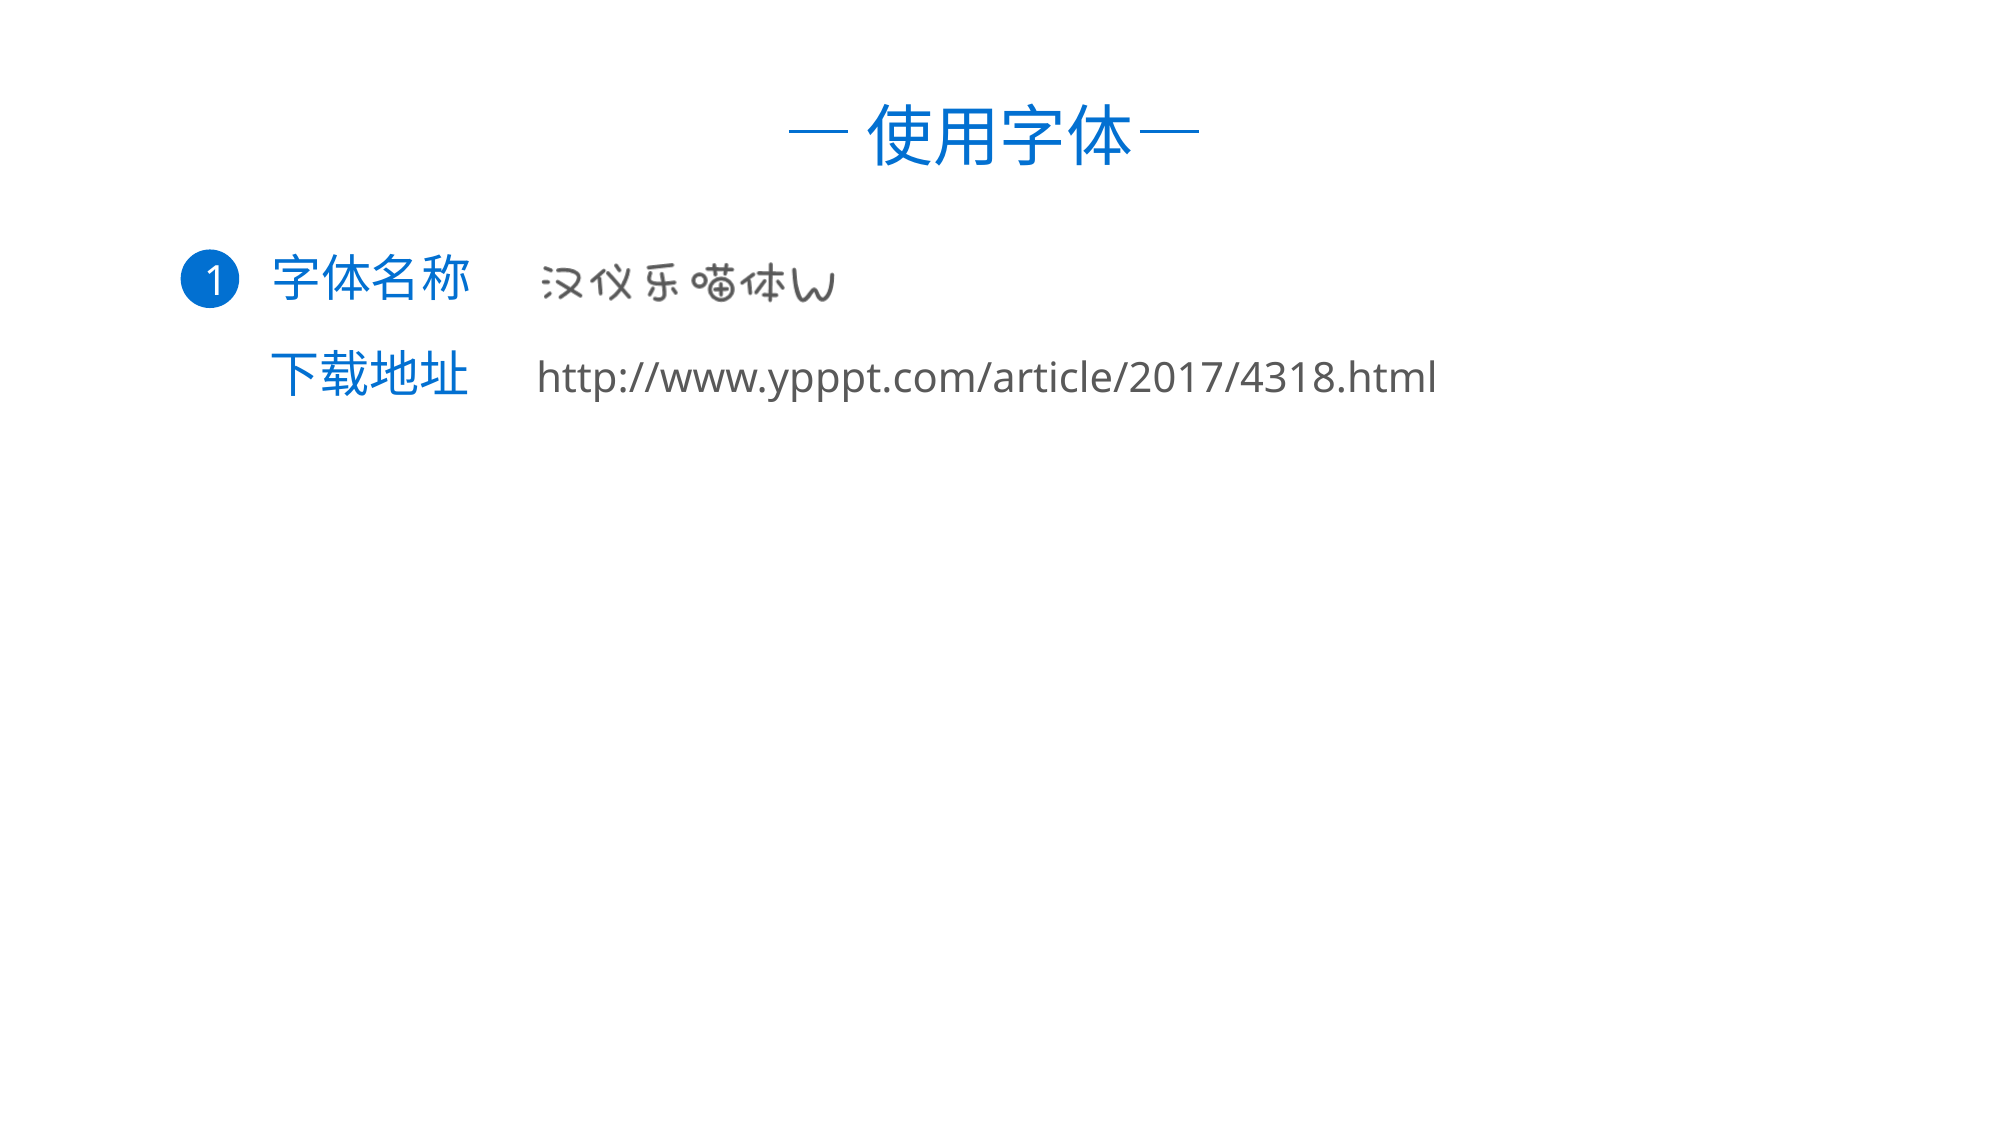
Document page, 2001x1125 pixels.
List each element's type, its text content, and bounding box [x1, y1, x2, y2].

text_box 1 [179, 248, 241, 310]
picture [507, 240, 870, 347]
text_box 下载地址 [254, 334, 491, 410]
text_box 字体名称 [256, 239, 522, 315]
text_box http://www.ypppt.com/article/2017/4318.html [521, 343, 1558, 409]
text_box 使用字体 [830, 70, 1170, 182]
